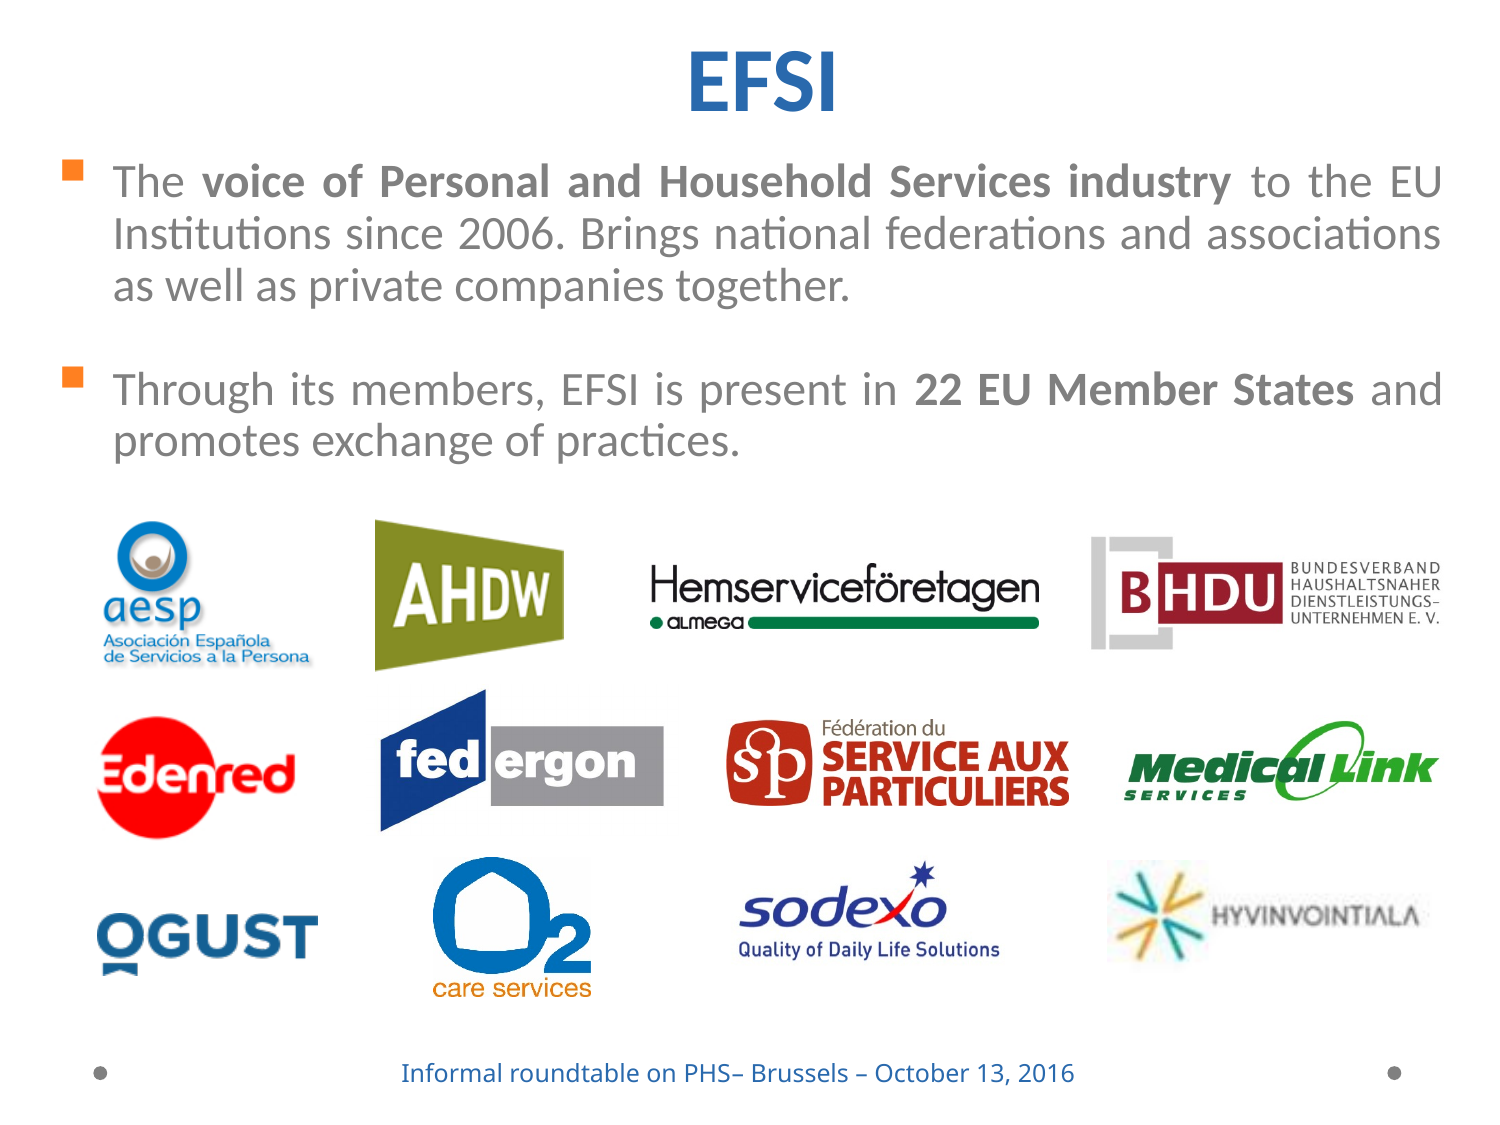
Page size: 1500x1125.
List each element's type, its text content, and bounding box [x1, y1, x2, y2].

picture [68, 682, 325, 868]
picture [1087, 532, 1452, 654]
picture [97, 913, 319, 977]
title EFSI [88, 0, 1439, 138]
footer Informal roundtable on PHS– Brussels – October 13, 2016 [108, 1042, 1376, 1103]
picture [725, 719, 1069, 807]
picture [1107, 860, 1432, 973]
picture [650, 563, 1039, 630]
picture [92, 517, 323, 674]
picture [1115, 715, 1447, 809]
picture [366, 684, 679, 836]
picture [698, 844, 1040, 997]
list The voice of Personal and Household Services industry to the EU Institutions since 2006. Brings national federations and associations as well as private companies together. Through its members, EFSI is present in 22 EU Member States and promotes exchange of practices. [41, 149, 1459, 1064]
picture [432, 856, 591, 997]
picture [375, 519, 564, 672]
